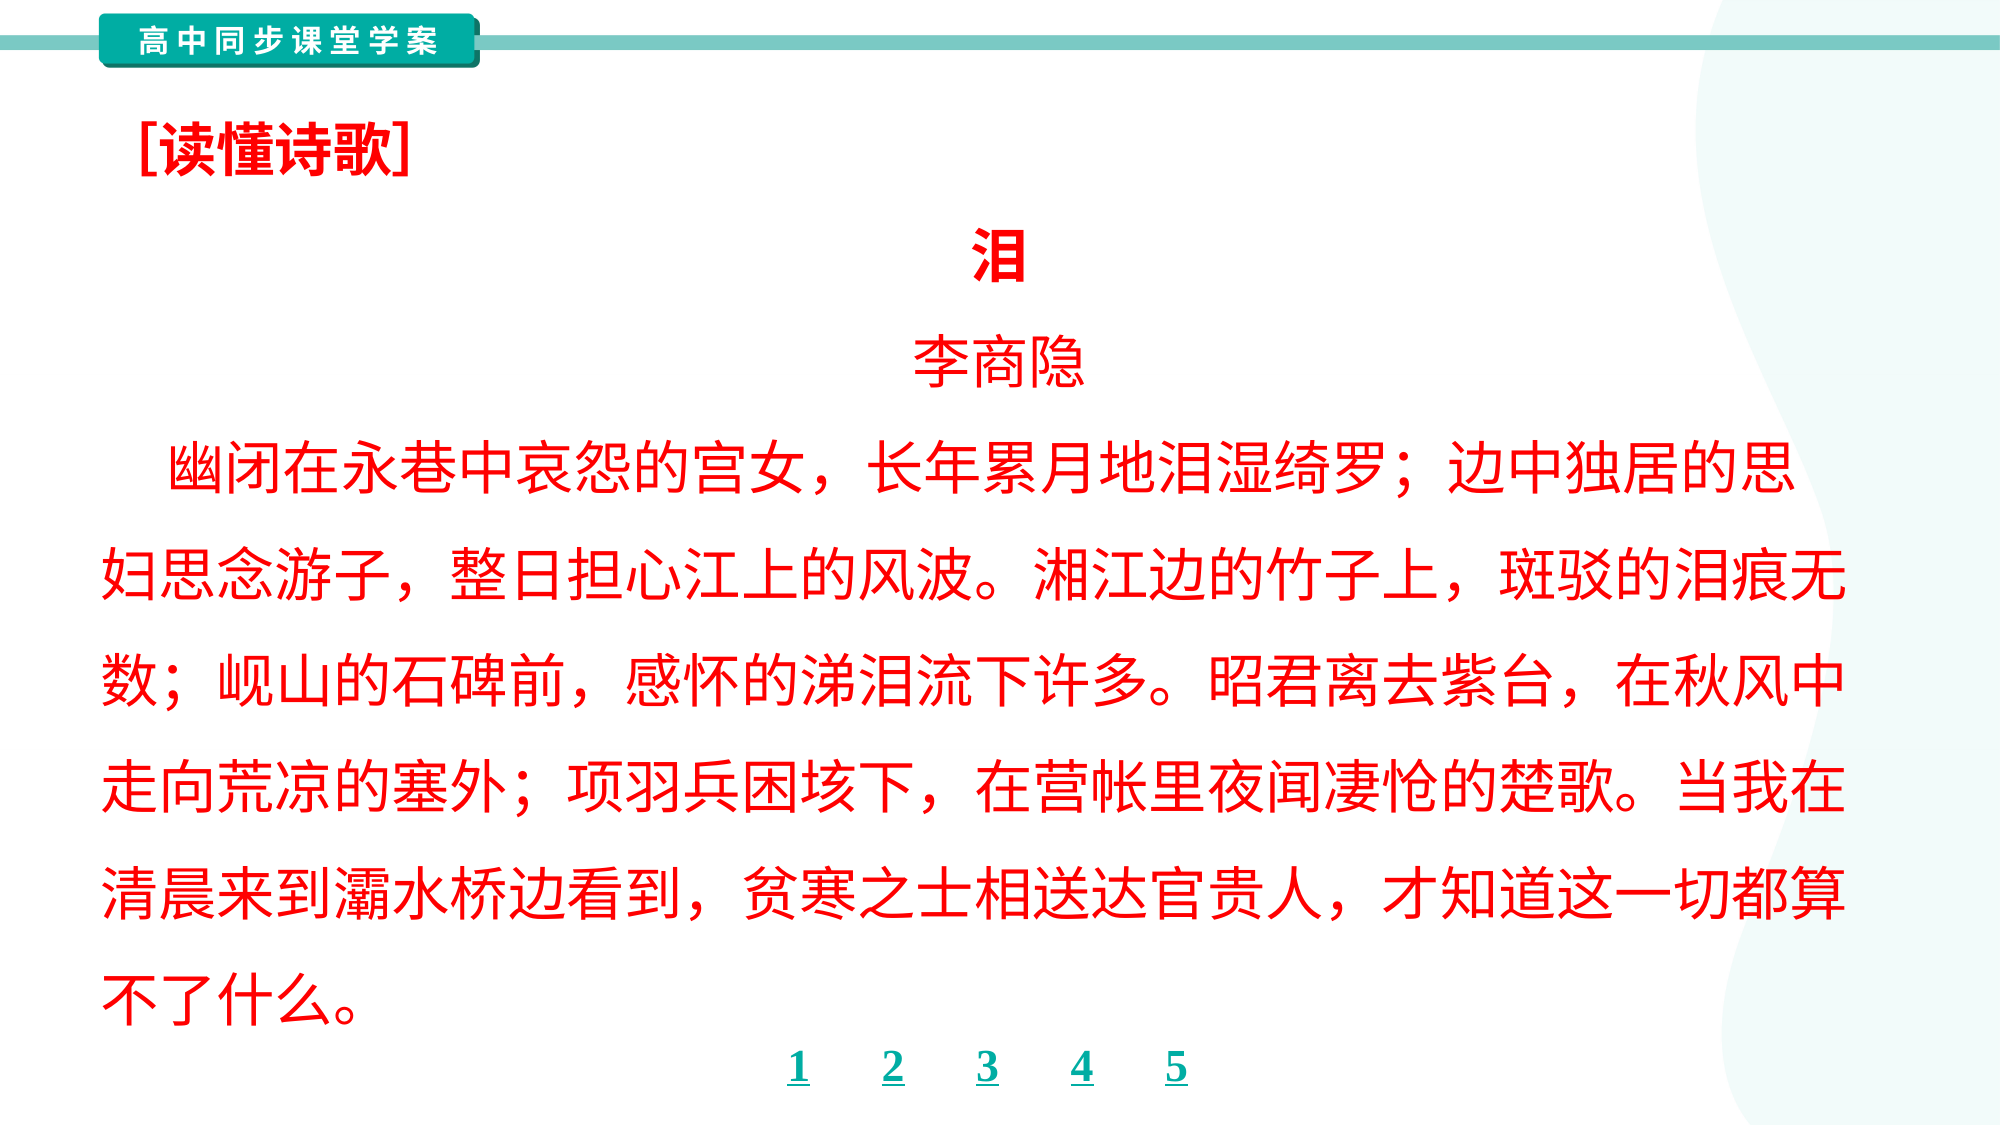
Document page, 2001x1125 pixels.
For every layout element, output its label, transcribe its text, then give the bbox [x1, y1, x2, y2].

picture [0, 0, 2000, 1125]
text_box ［读懂诗歌］ 泪 李商隐 幽闭在永巷中哀怨的宫女，长年累月地泪湿绮罗；边中独居的思 妇思念游子，整日担心江上的风波。湘江边的竹子上，斑驳的泪痕无 数；岘山的石碑前，感怀的涕泪流下许多。昭君离去紫台，在秋风中 走向荒凉的塞外；项羽兵困垓下，在营帐里夜闻凄怆的楚歌。当我在 清晨来到灞水桥边看到，贫寒之士相送达官贵人，才知道这一切都算 不了什么。 [100, 76, 1899, 1033]
